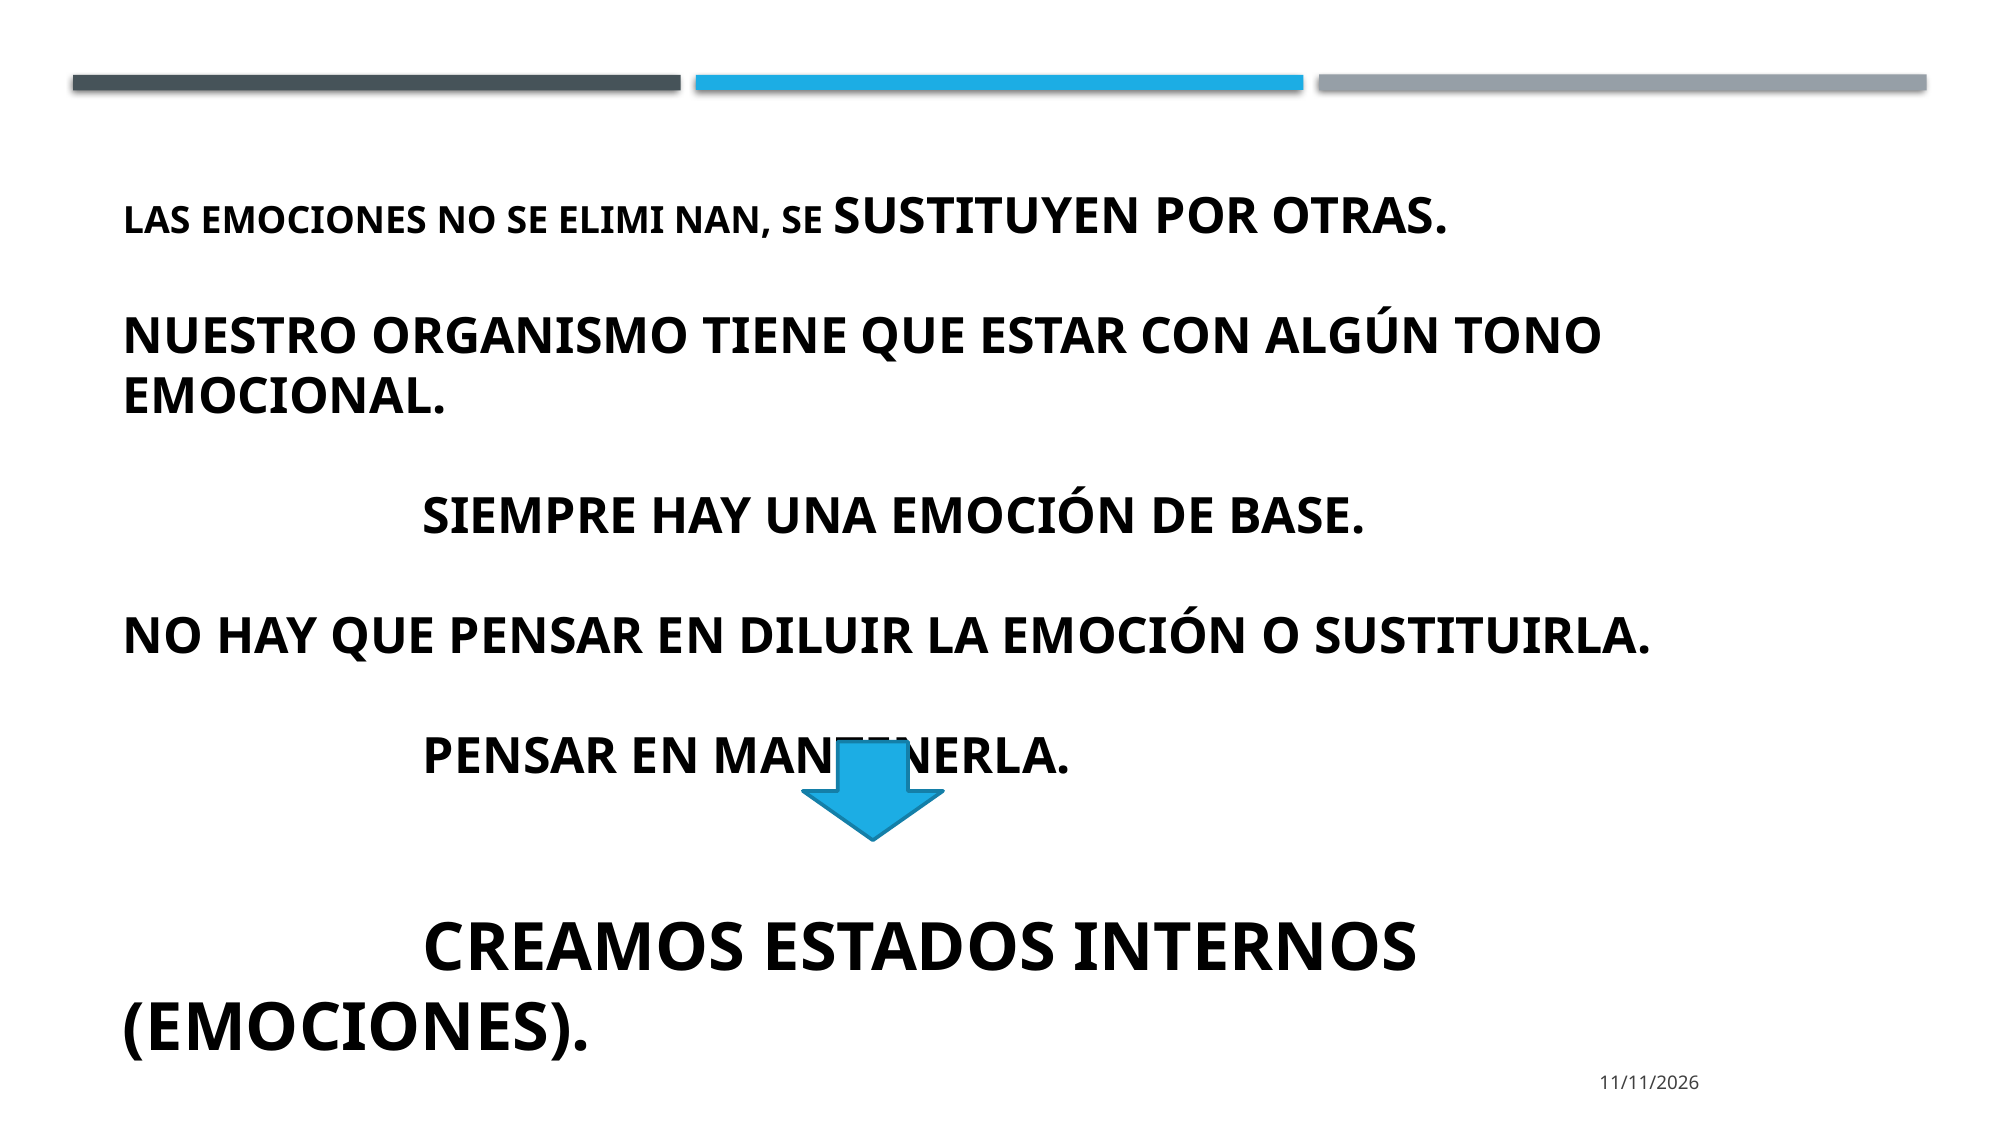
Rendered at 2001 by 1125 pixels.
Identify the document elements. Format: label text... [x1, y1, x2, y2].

text_box [801, 739, 945, 842]
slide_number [1247, 1071, 1715, 1114]
text_box LAS EMOCIONES NO SE ELIMI NAN, SE SUSTITUYEN POR OTRAS. NUESTRO ORGANISMO TIENE QUE ESTAR CON ALGÚN TONO EMOCIONAL. SIEMPRE HAY UNA EMOCIÓN DE BASE. NO HAY QUE PENSAR EN DILUIR LA EMOCIÓN O SUSTITUIRLA. PENSAR EN MANTENERLA. CREAMOS ESTADOS INTERNOS (EMOCIONES). [108, 176, 1832, 1071]
